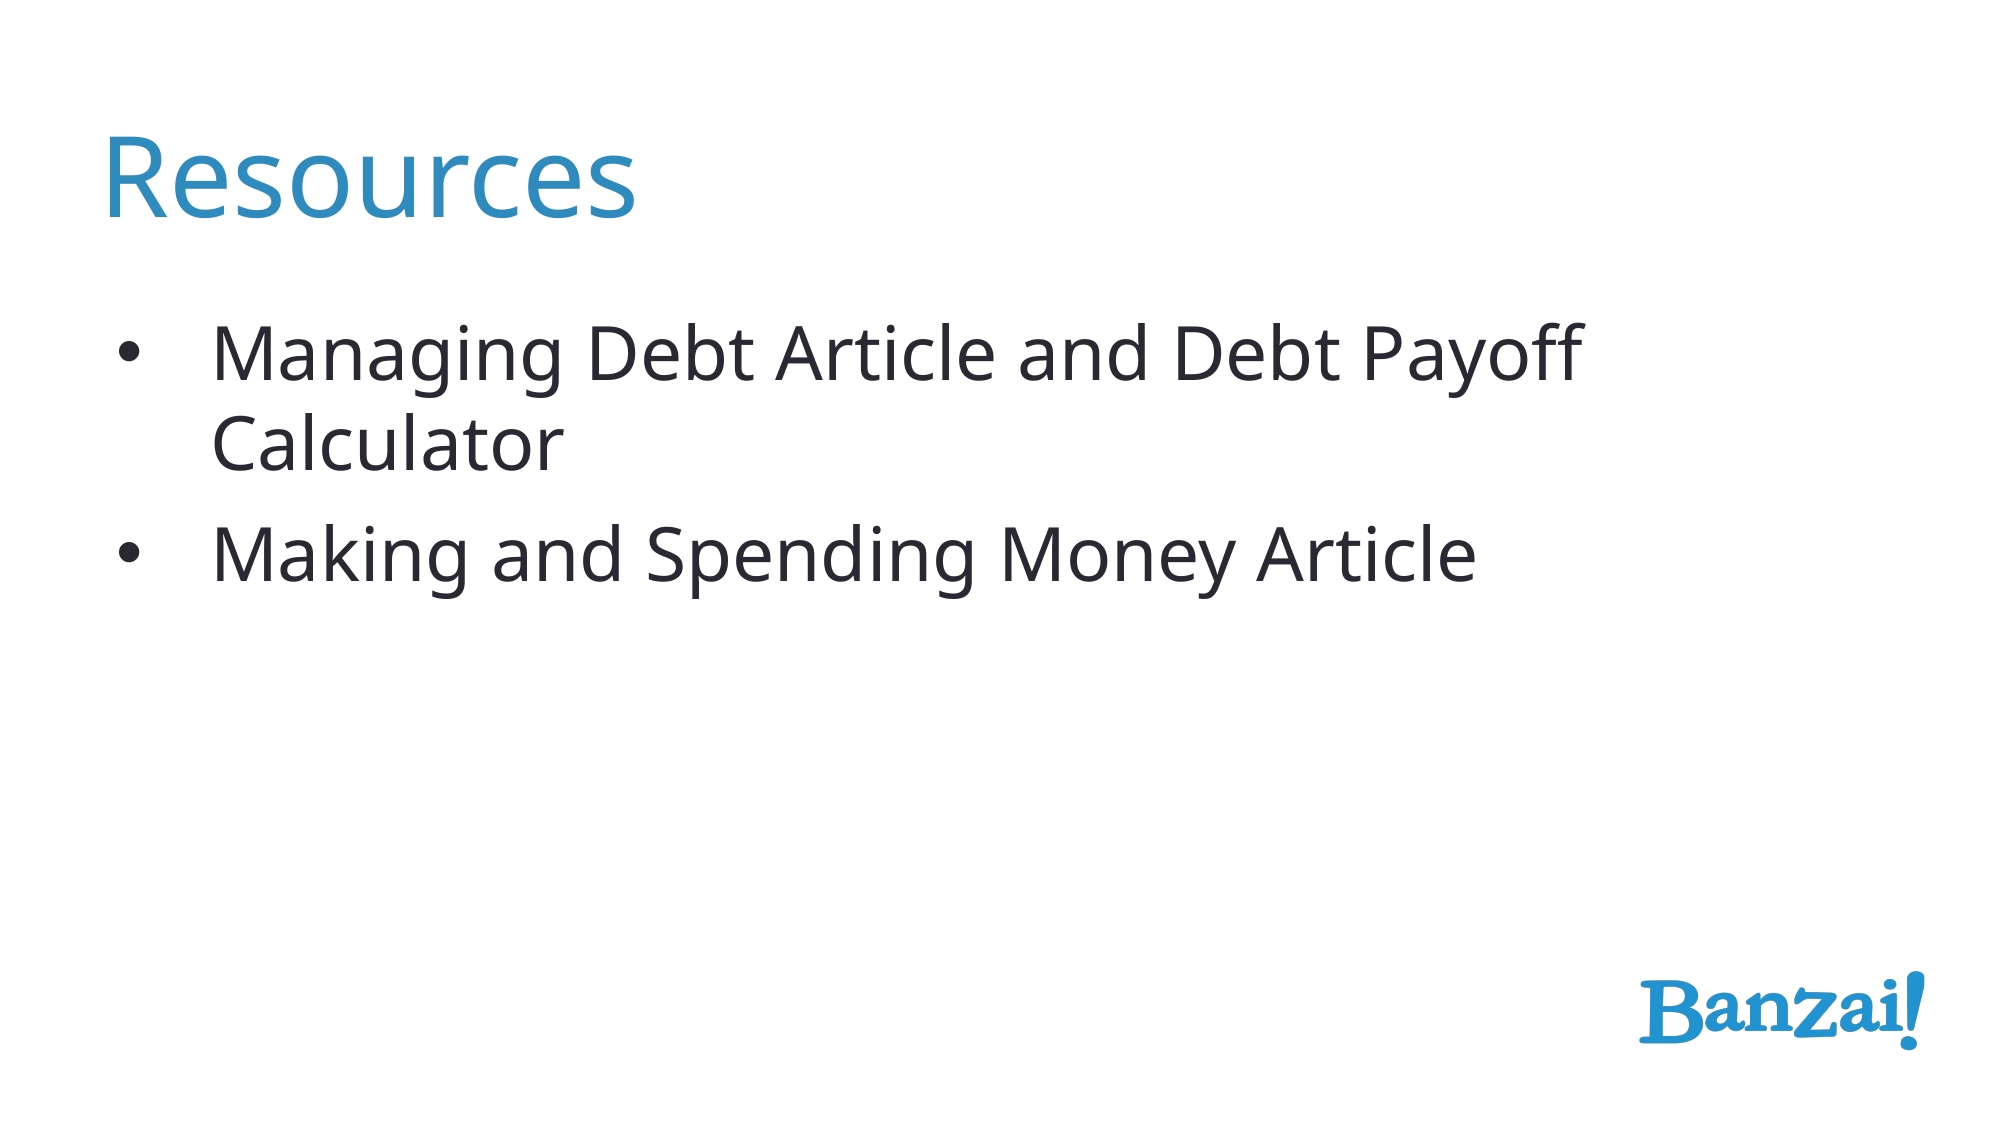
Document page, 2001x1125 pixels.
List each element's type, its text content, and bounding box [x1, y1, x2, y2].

title Resources [91, 16, 1892, 250]
subtitle Managing Debt Article and Debt Payoff Calculator Making and Spending Money Article [108, 297, 1875, 1058]
picture [1639, 971, 1925, 1055]
